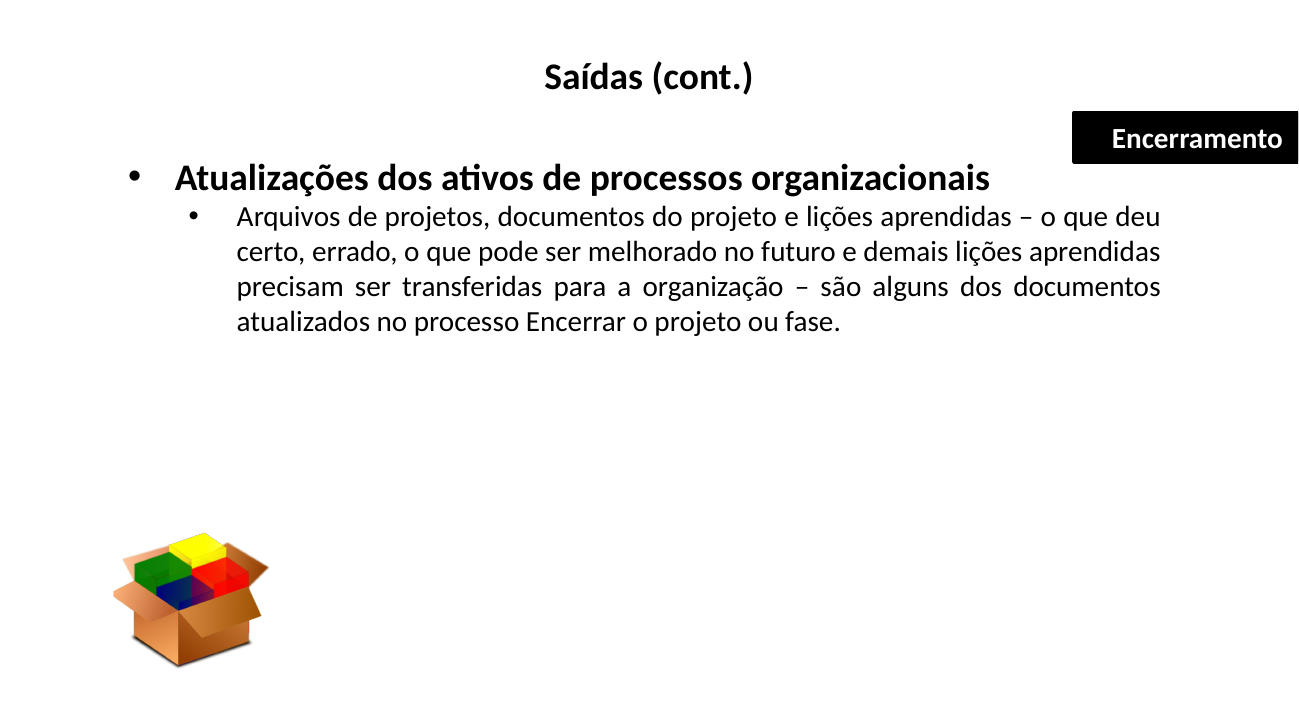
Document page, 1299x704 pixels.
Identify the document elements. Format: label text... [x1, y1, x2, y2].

text_box Encerramento [1074, 112, 1299, 162]
text_box Saídas (cont.) [0, 44, 1299, 106]
picture [112, 520, 273, 672]
text_box Atualizações dos ativos de processos organizacionais Arquivos de projetos, documentos do projeto e lições aprendidas – o que deu certo, errado, o que pode ser melhorado no futuro e demais lições aprendidas precisam ser transferidas para a organização – são alguns dos documentos atualizados no processo Encerrar o projeto ou fase. [113, 145, 1177, 348]
